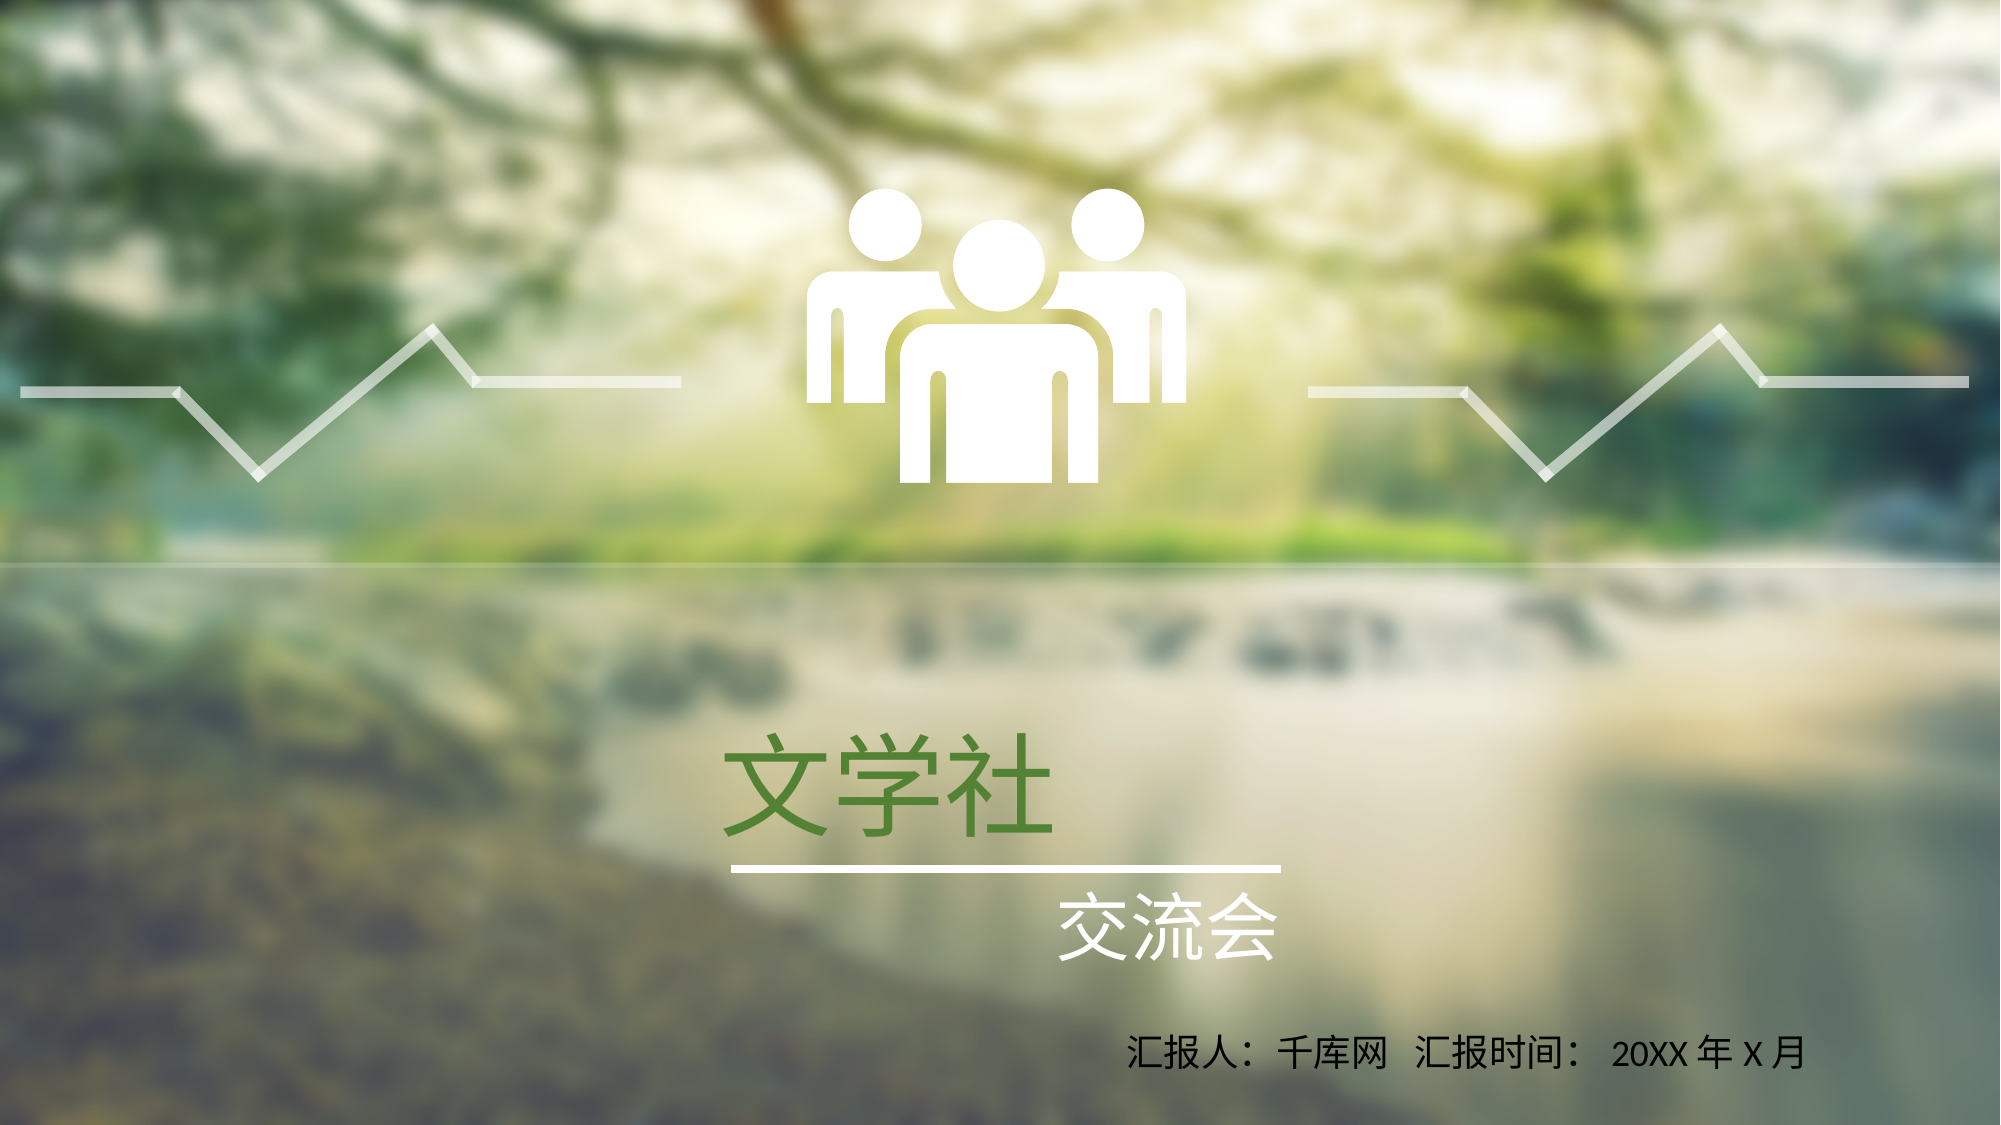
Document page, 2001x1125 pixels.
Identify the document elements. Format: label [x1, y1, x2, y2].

text_box [702, 708, 1298, 980]
picture [0, 0, 2000, 1125]
